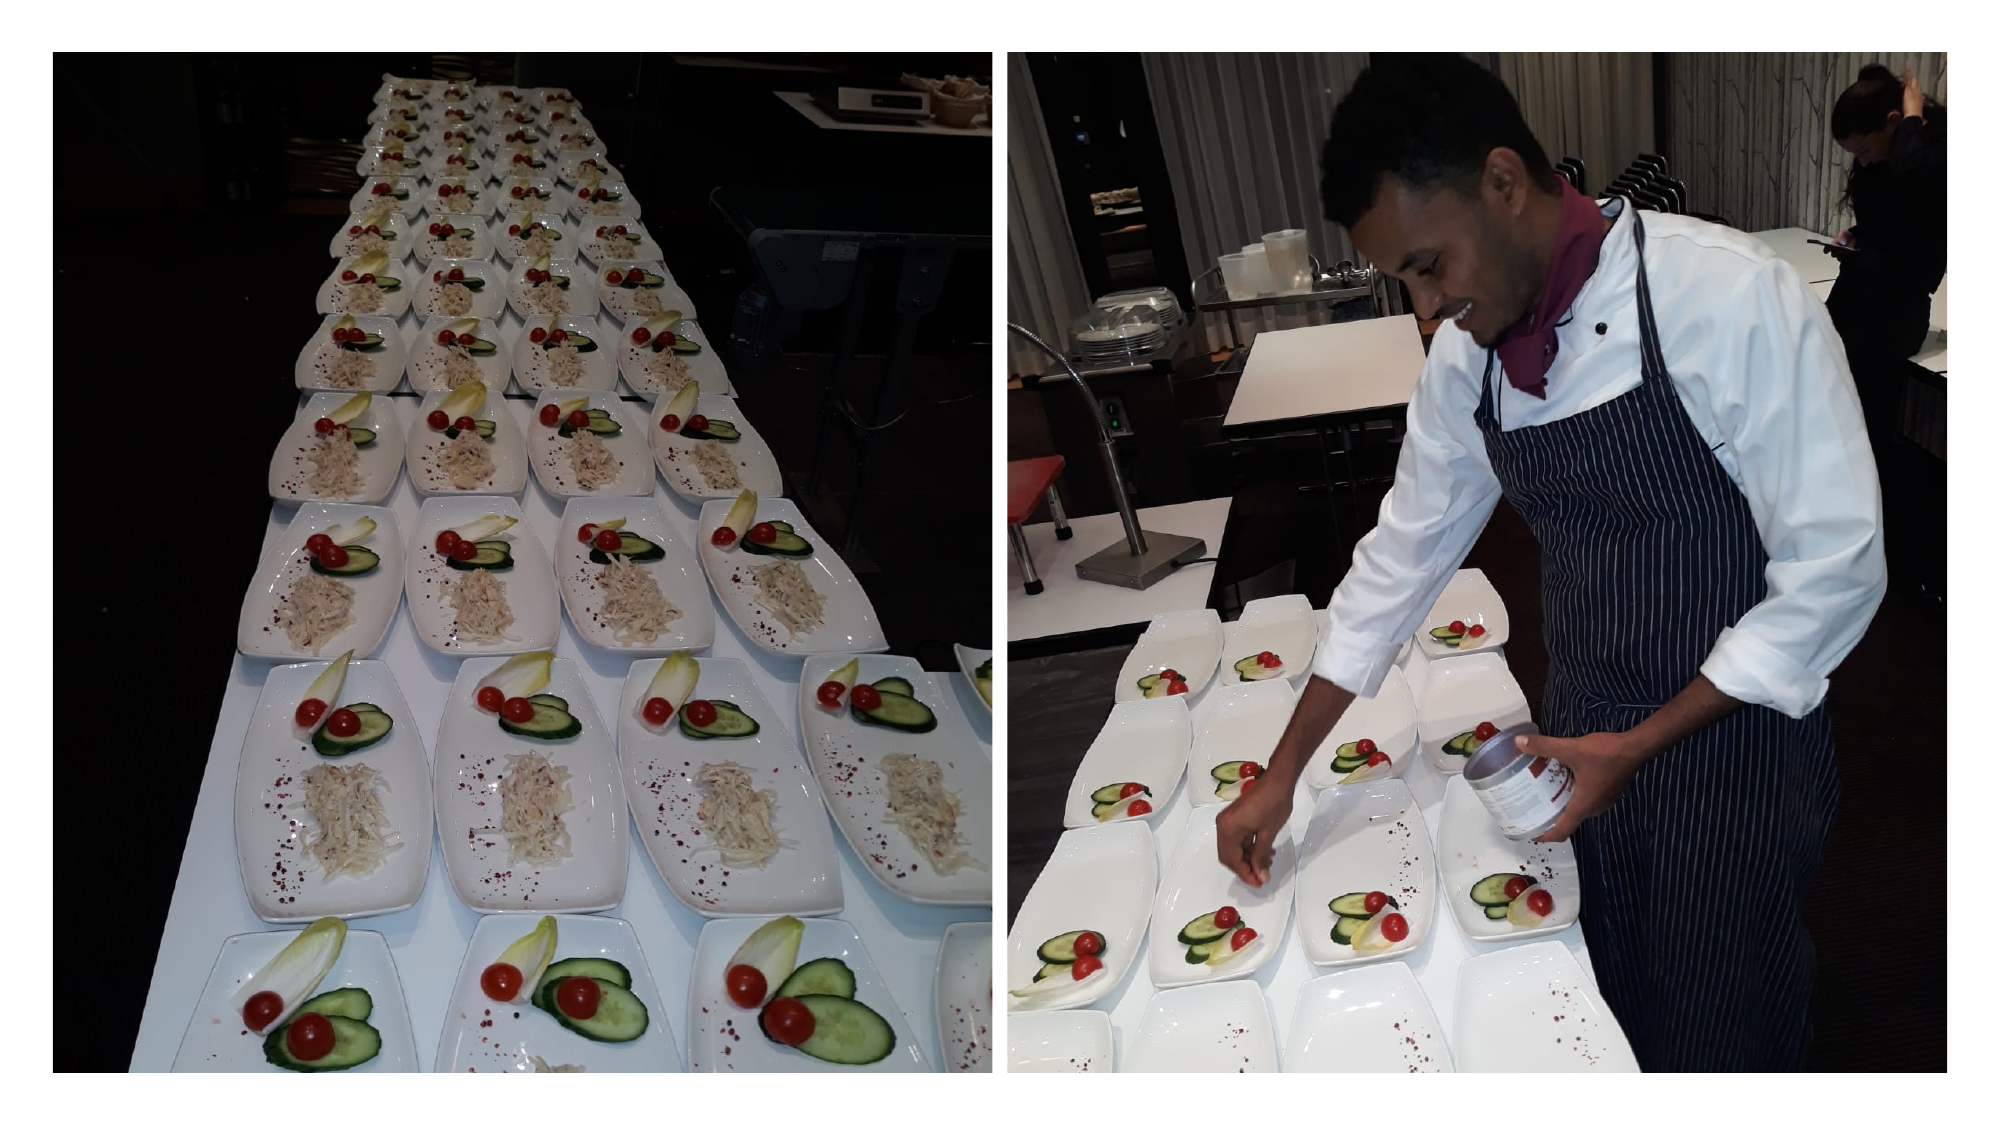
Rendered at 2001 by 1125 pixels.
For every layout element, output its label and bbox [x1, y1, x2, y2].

list [52, 52, 993, 1073]
picture [1007, 52, 1948, 1073]
